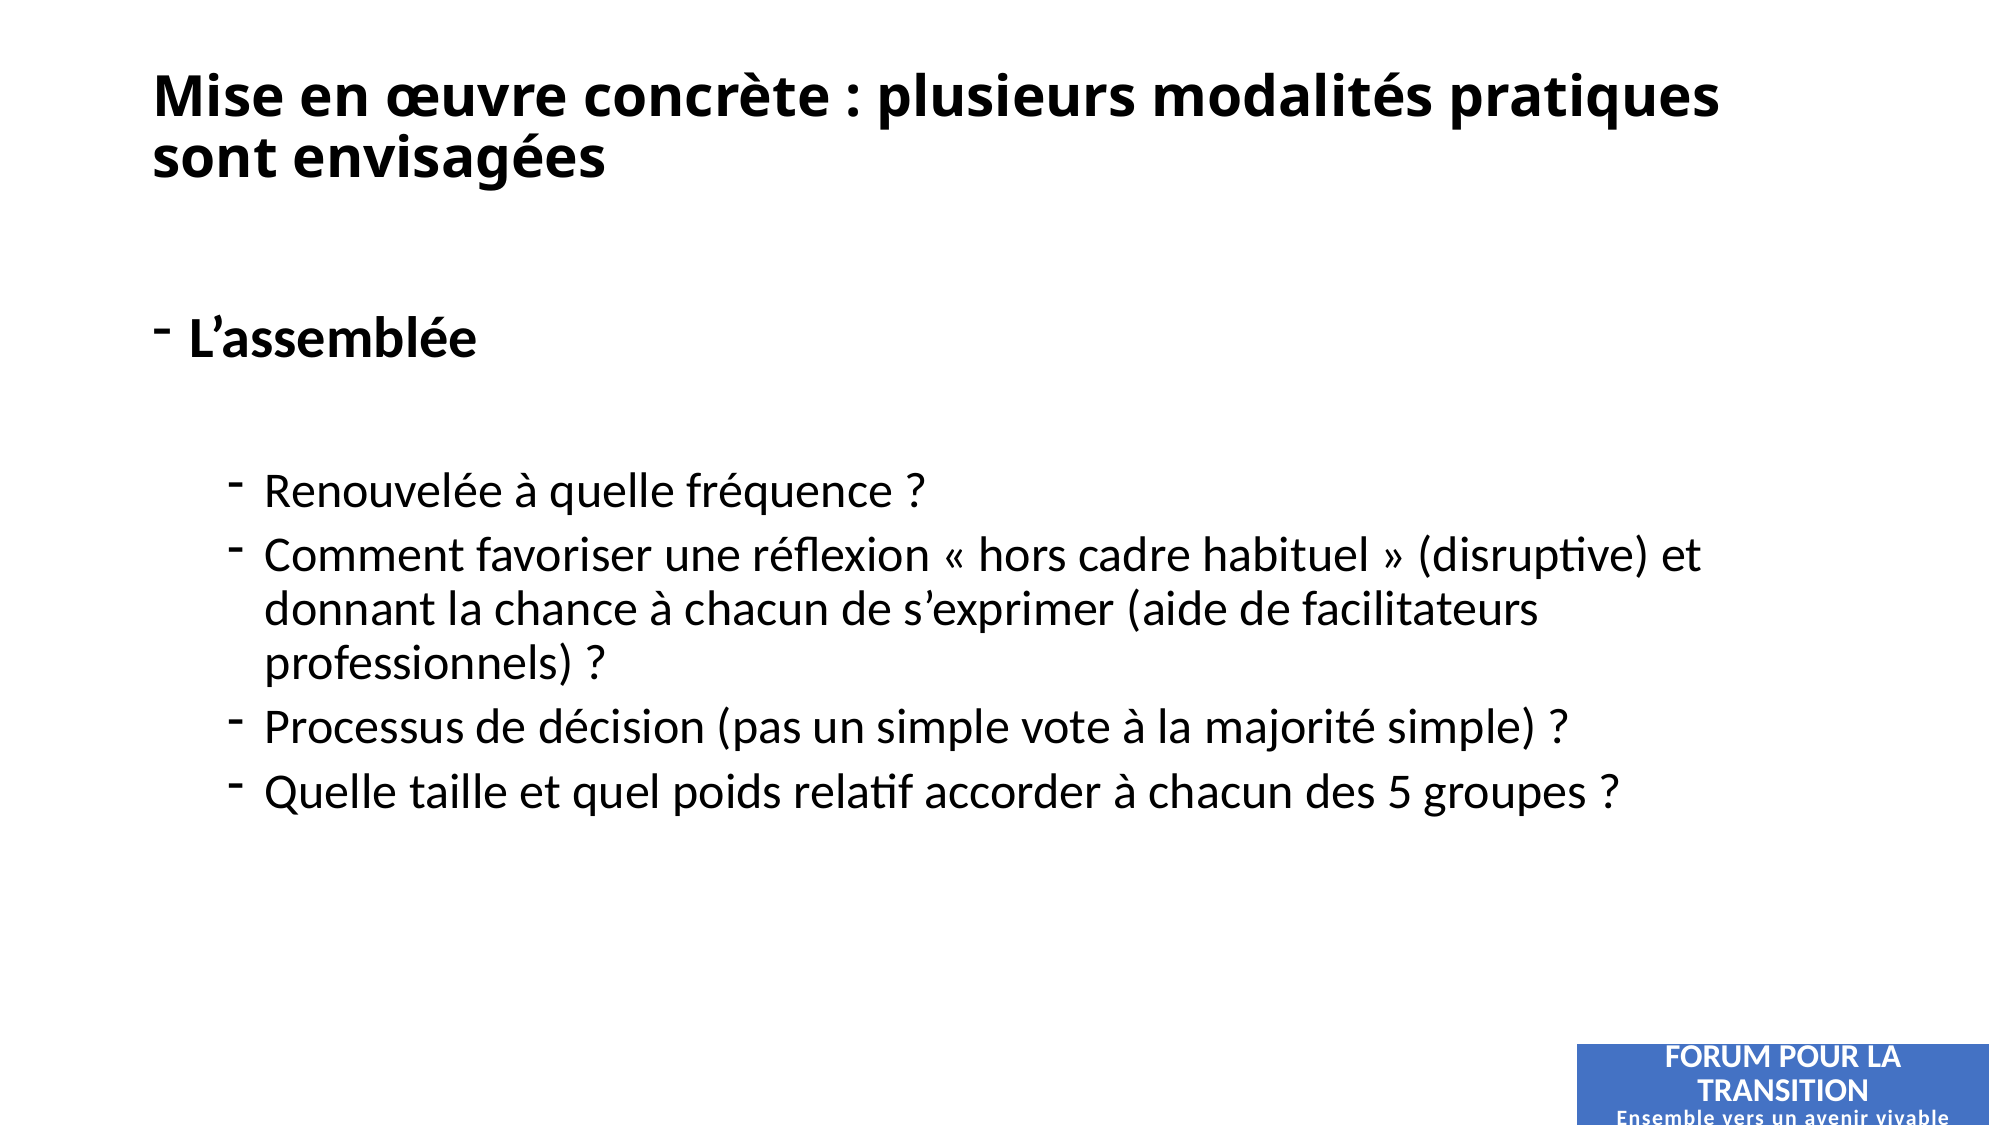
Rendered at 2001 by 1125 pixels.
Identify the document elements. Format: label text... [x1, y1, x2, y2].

title Mise en œuvre concrète : plusieurs modalités pratiques sont envisagées [137, 59, 1863, 278]
list L’assemblée Renouvelée à quelle fréquence ? Comment favoriser une réflexion « hors cadre habituel » (disruptive) et donnant la chance à chacun de s’exprimer (aide de facilitateurs professionnels) ? Processus de décision (pas un simple vote à la majorité simple) ? Quelle taille et quel poids relatif accorder à chacun des 5 groupes ? [137, 299, 1863, 1014]
